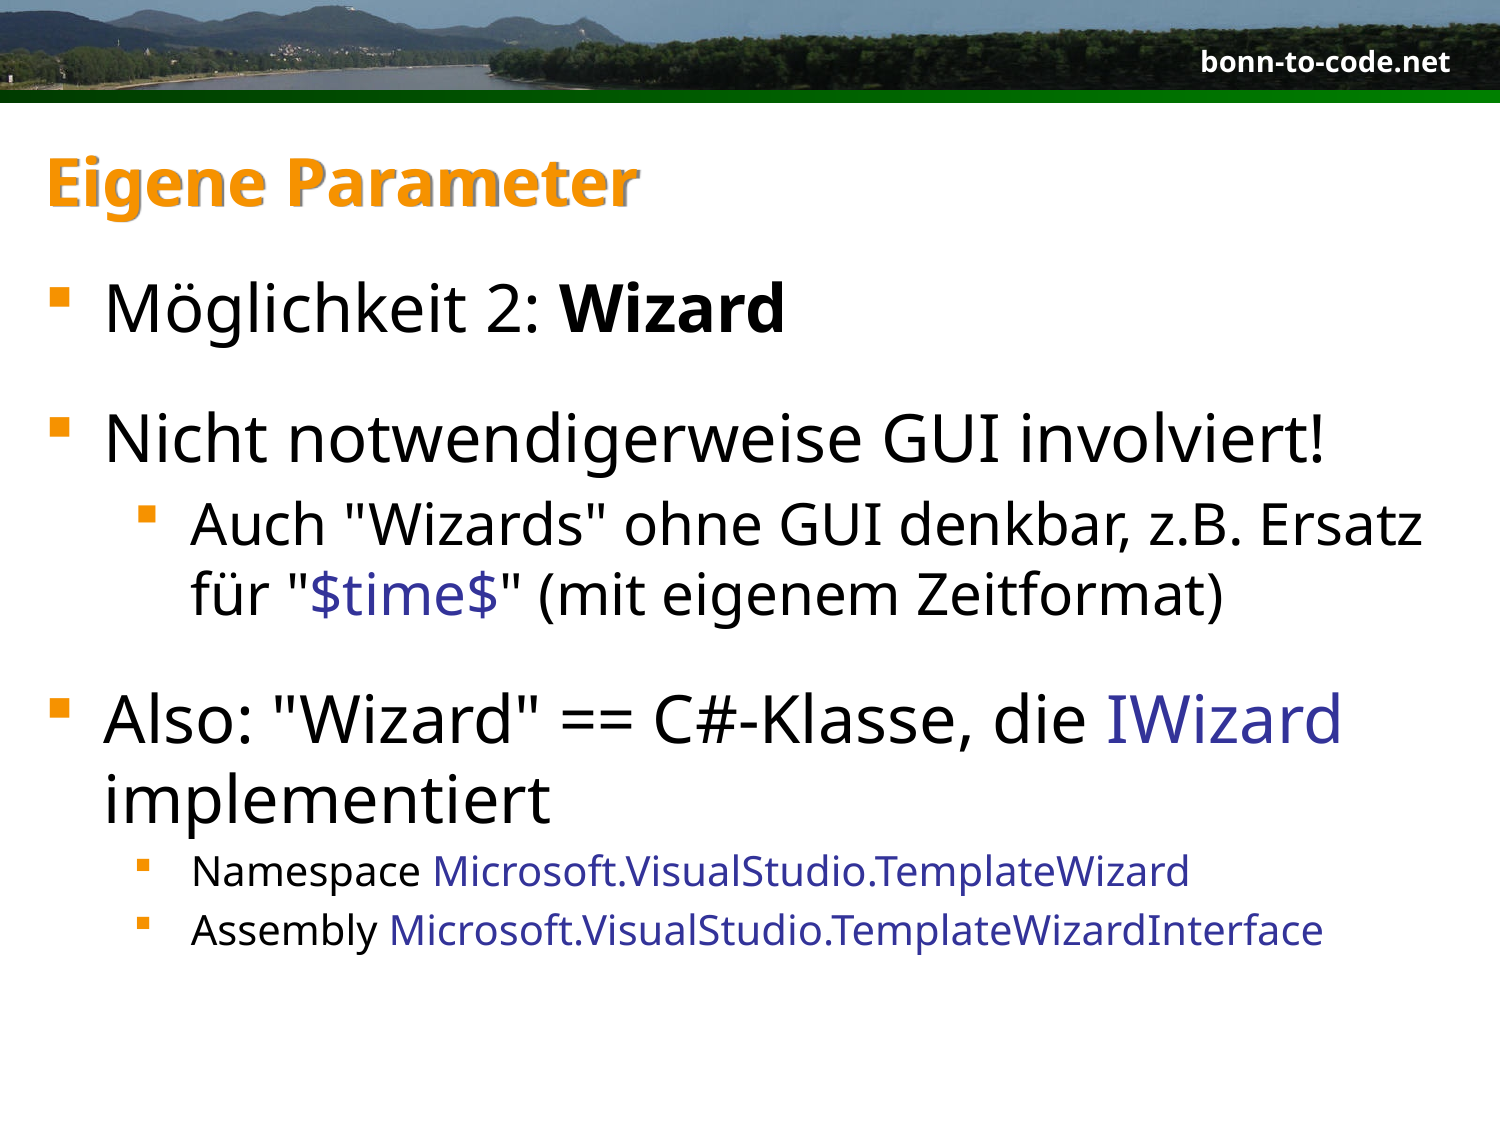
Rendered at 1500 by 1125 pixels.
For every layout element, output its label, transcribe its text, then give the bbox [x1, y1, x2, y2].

picture [0, 0, 1500, 90]
title Eigene Parameter [29, 101, 1471, 257]
list Möglichkeit 2: Wizard Nicht notwendigerweise GUI involviert! Auch "Wizards" ohne GUI denkbar, z.B. Ersatz für "$time$" (mit eigenem Zeitformat) Also: "Wizard" == C#-Klasse, die IWizard implementiert Namespace Microsoft.VisualStudio.TemplateWizard Assembly Microsoft.VisualStudio.TemplateWizardInterface [29, 257, 1471, 1114]
